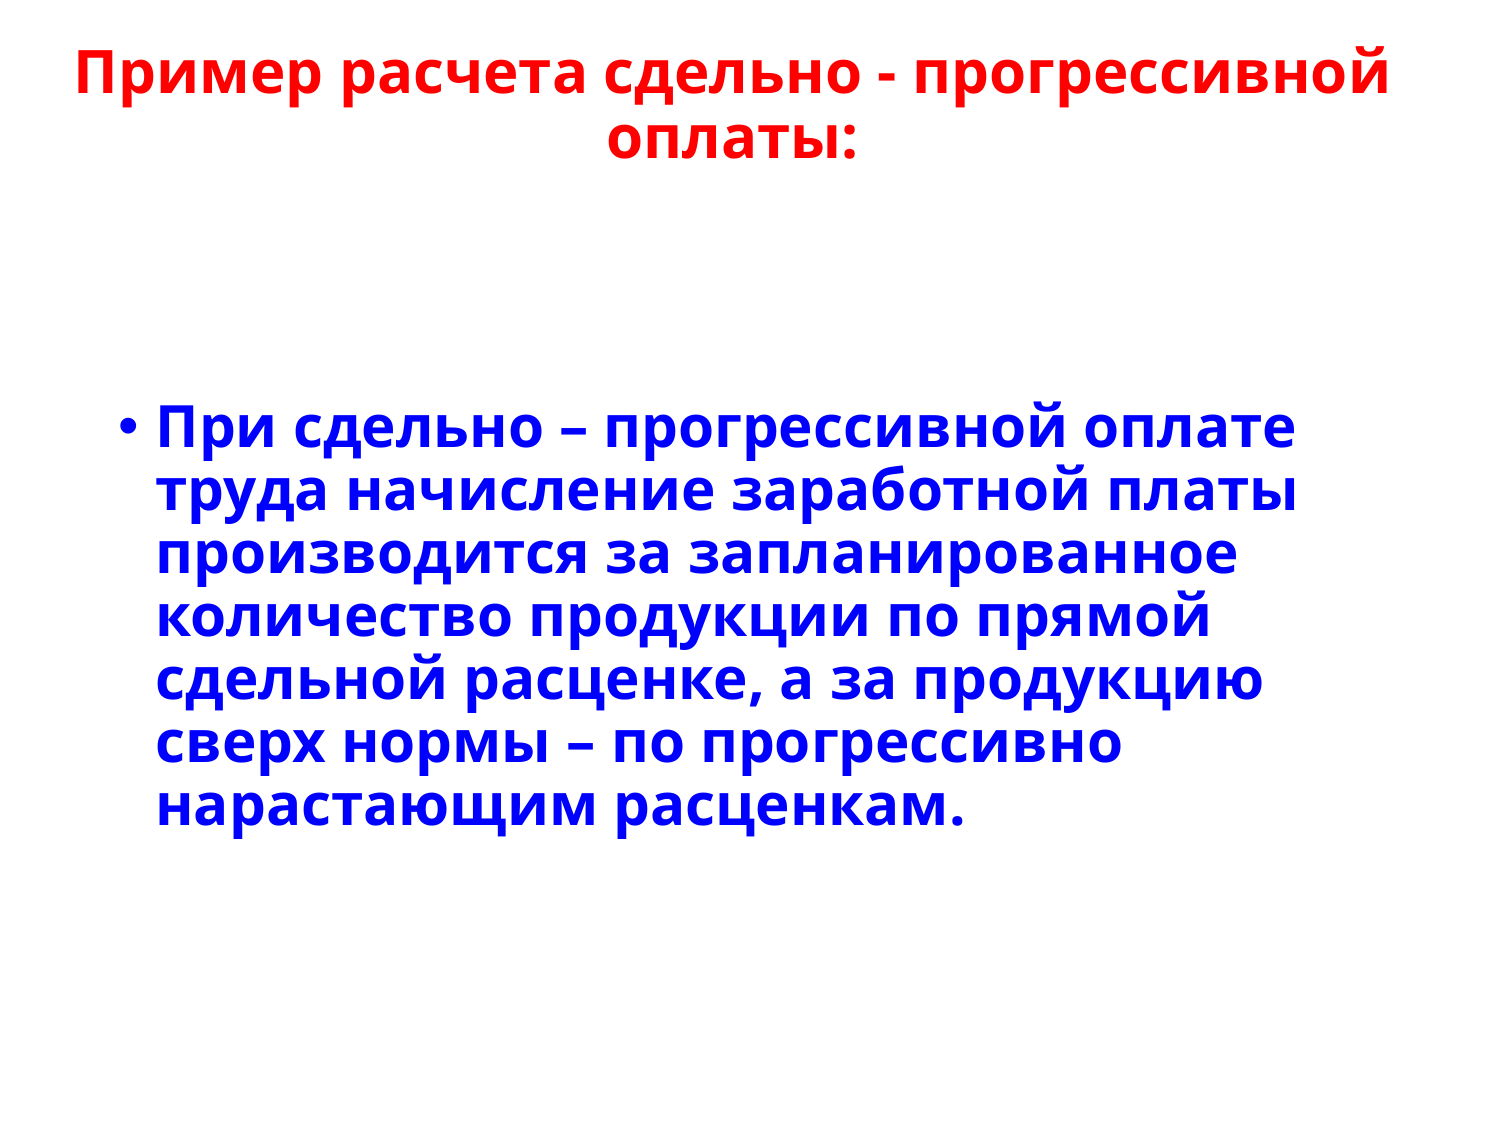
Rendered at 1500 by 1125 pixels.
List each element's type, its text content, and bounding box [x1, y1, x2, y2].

list При сдельно – прогрессивной оплате труда начисление заработной платы производится за запланированное количество продукции по прямой сдельной расценке, а за продукцию сверх нормы – по прогрессивно нарастающим расценкам. [103, 299, 1397, 1014]
title Пример расчета сдельно - прогрессивной оплаты: [23, 34, 1443, 252]
